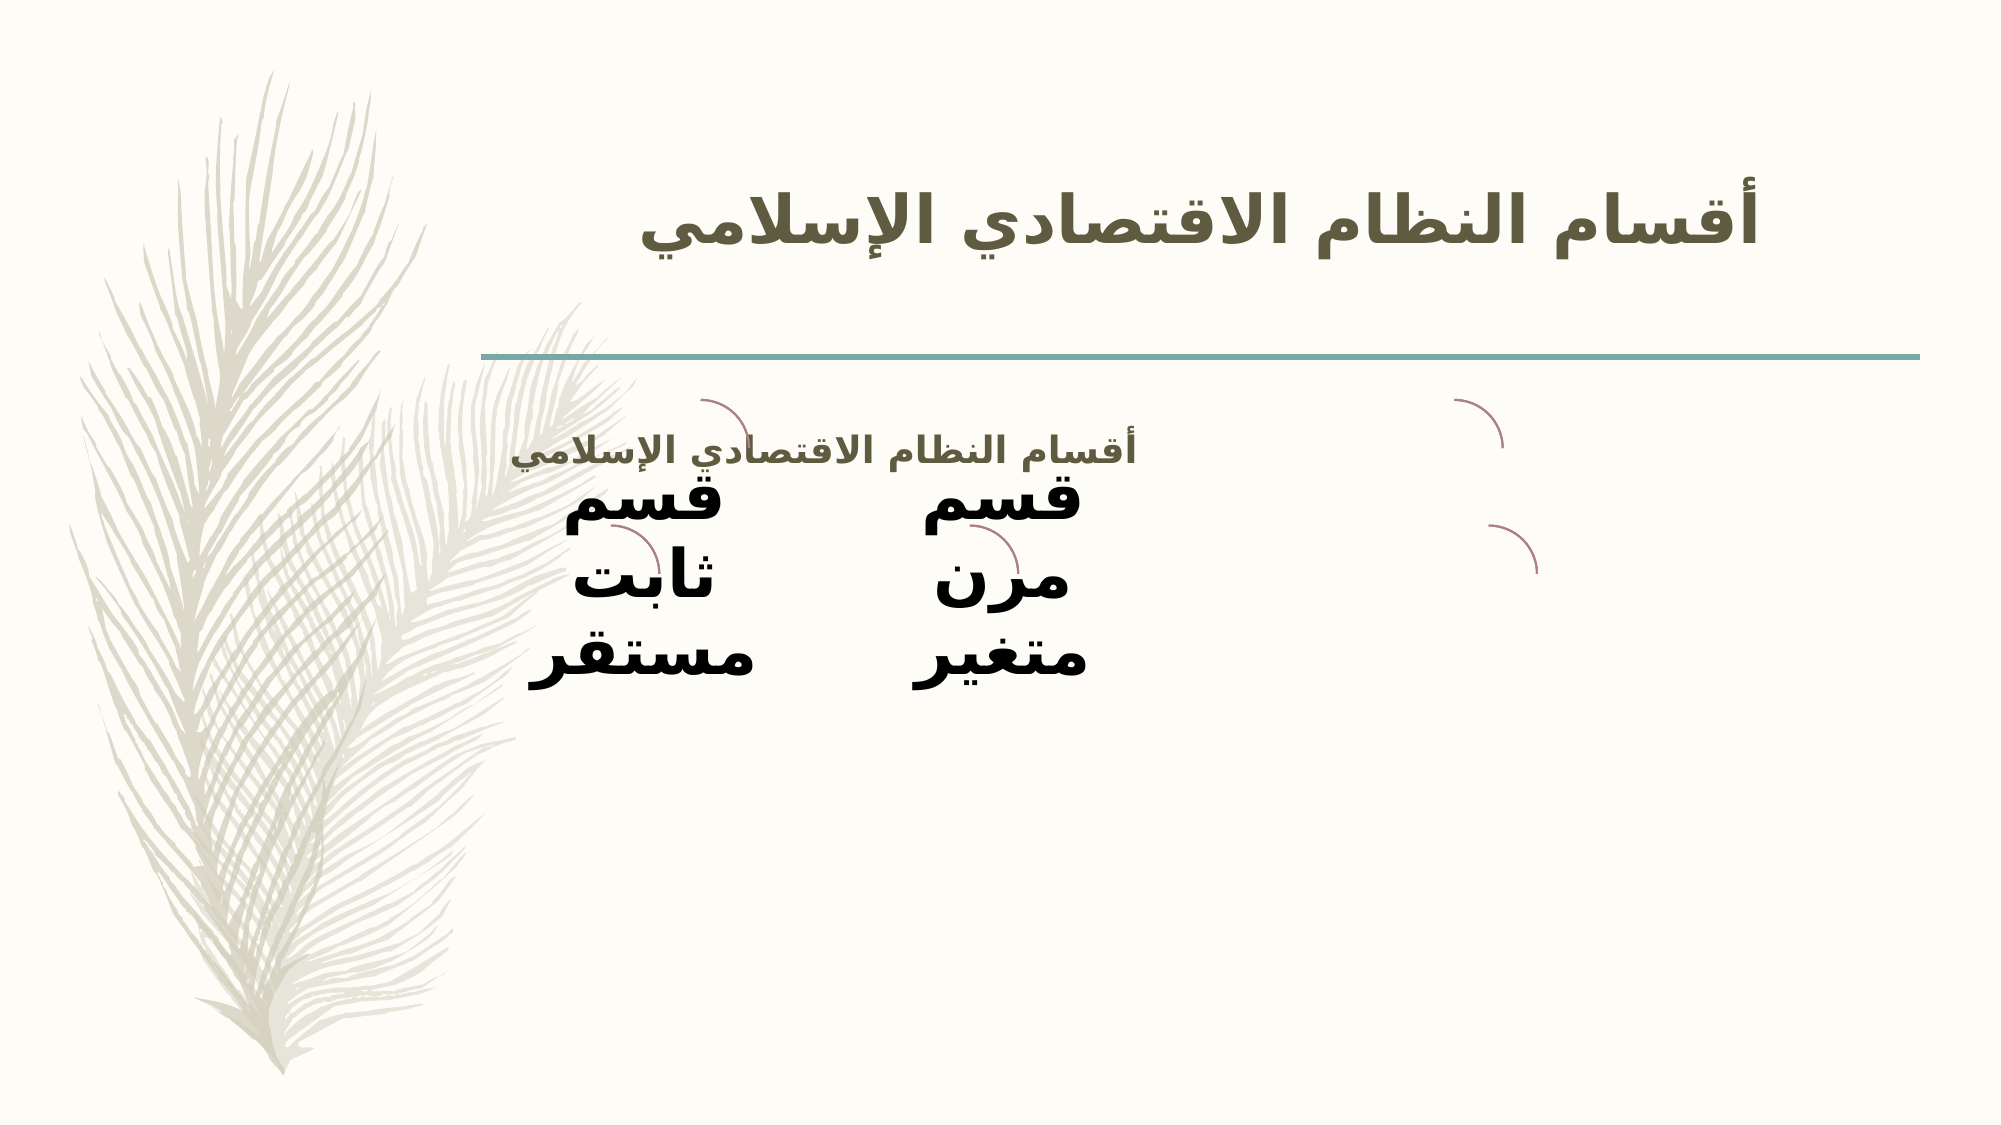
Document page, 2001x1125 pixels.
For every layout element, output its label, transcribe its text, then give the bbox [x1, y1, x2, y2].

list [480, 399, 1921, 1000]
title أقسام النظام الاقتصادي الإسلامي [481, 93, 1920, 350]
